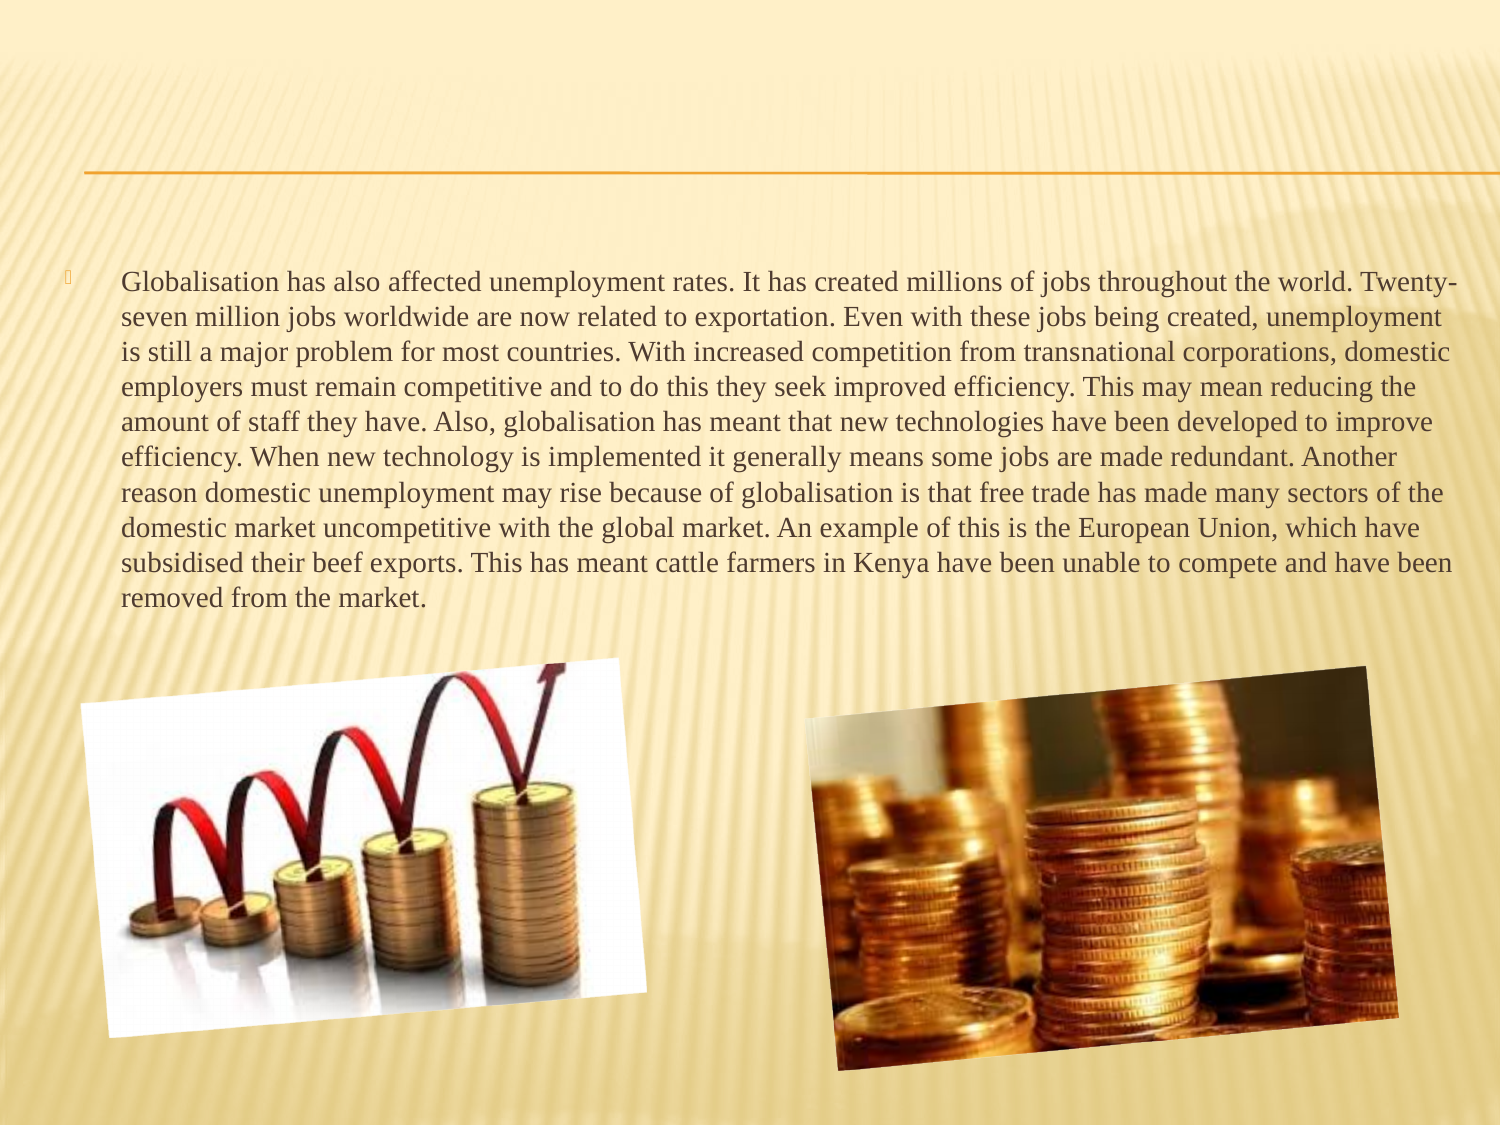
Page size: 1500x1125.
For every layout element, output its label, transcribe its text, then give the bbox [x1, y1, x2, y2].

picture [93, 658, 633, 1016]
picture [820, 667, 1398, 1046]
title [50, 75, 1475, 213]
picture [109, 1026, 236, 1037]
picture [635, 867, 646, 992]
picture [806, 719, 817, 833]
picture [837, 1054, 1006, 1070]
picture [81, 704, 91, 807]
list Globalisation has also affected unemployment rates. It has created millions of jobs throughout the world. Twenty-seven million jobs worldwide are now related to exportation. Even with these jobs being created, unemployment is still a major problem for most countries. With increased competition from transnational corporations, domestic employers must remain competitive and to do this they seek improved efficiency. This may mean reducing the amount of staff they have. Also, globalisation has meant that new technologies have been developed to improve efficiency. When new technology is implemented it generally means some jobs are made redundant. Another reason domestic unemployment may rise because of globalisation is that free trade has made many sectors of the domestic market uncompetitive with the global market. An example of this is the European Union, which have subsidised their beef exports. This has meant cattle farmers in Kenya have been unable to compete and have been removed from the market. [50, 254, 1475, 998]
